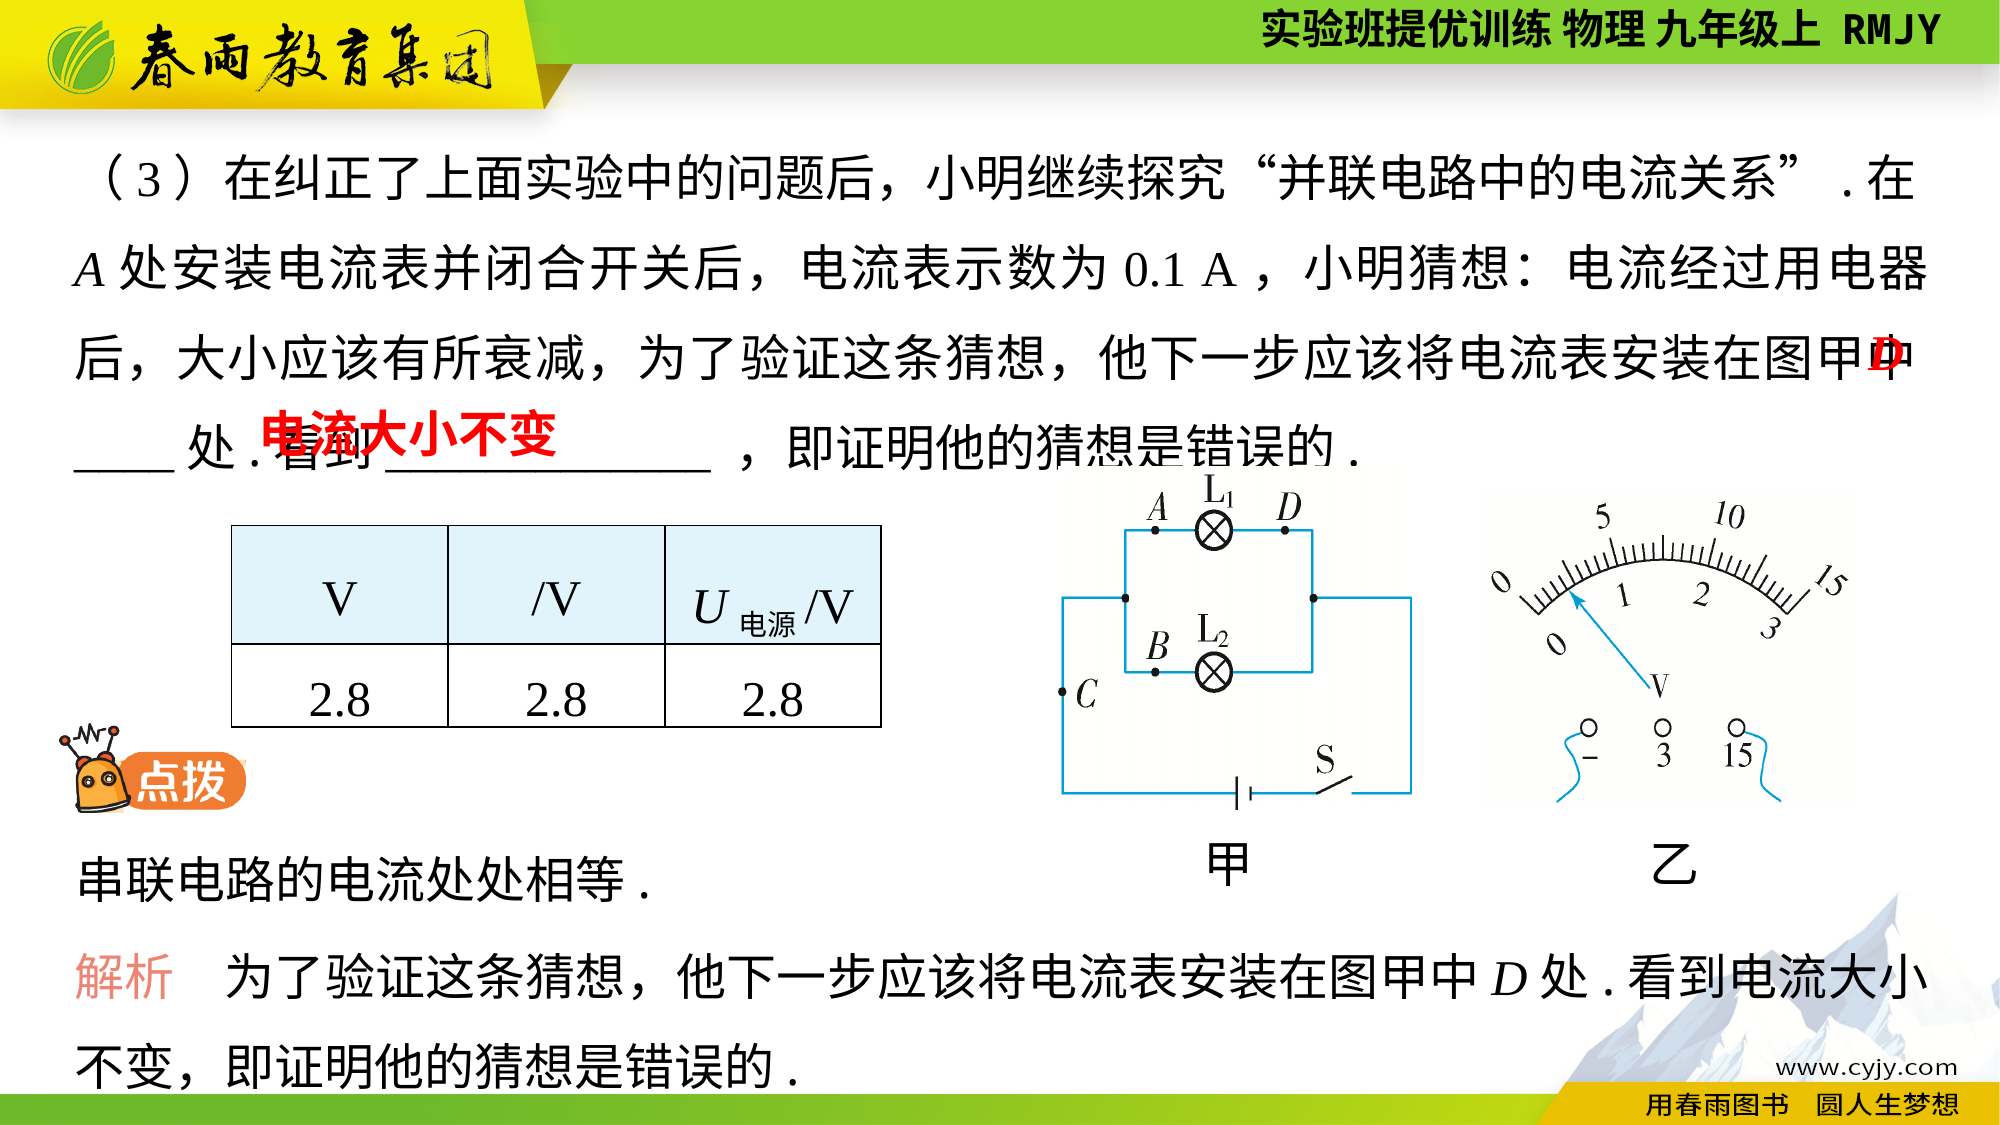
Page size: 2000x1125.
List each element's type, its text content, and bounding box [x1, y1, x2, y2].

list （3）在纠正了上面实验中的问题后，小明继续探究“并联电路中的电流关系”.在A处安装电流表并闭合开关后，电流表示数为0.1 A，小明猜想：电流经过用电器后，大小应该有所衰减，为了验证这条猜想，他下一步应该将电流表安装在图甲中____处.看到_____________ ，即证明他的猜想是错误的. [59, 109, 1944, 477]
text_box D [1853, 313, 1920, 388]
text_box 乙 [1634, 812, 1715, 901]
text_box 电流大小不变 [243, 394, 574, 470]
text_box 串联电路的电流处处相等. [60, 810, 924, 908]
picture [0, 0, 2000, 1125]
text_box 甲 [1188, 818, 1269, 901]
text_box 解析 为了验证这条猜想，他下一步应该将电流表安装在图甲中D处.看到电流大小不变，即证明他的猜想是错误的. [59, 908, 1944, 1104]
